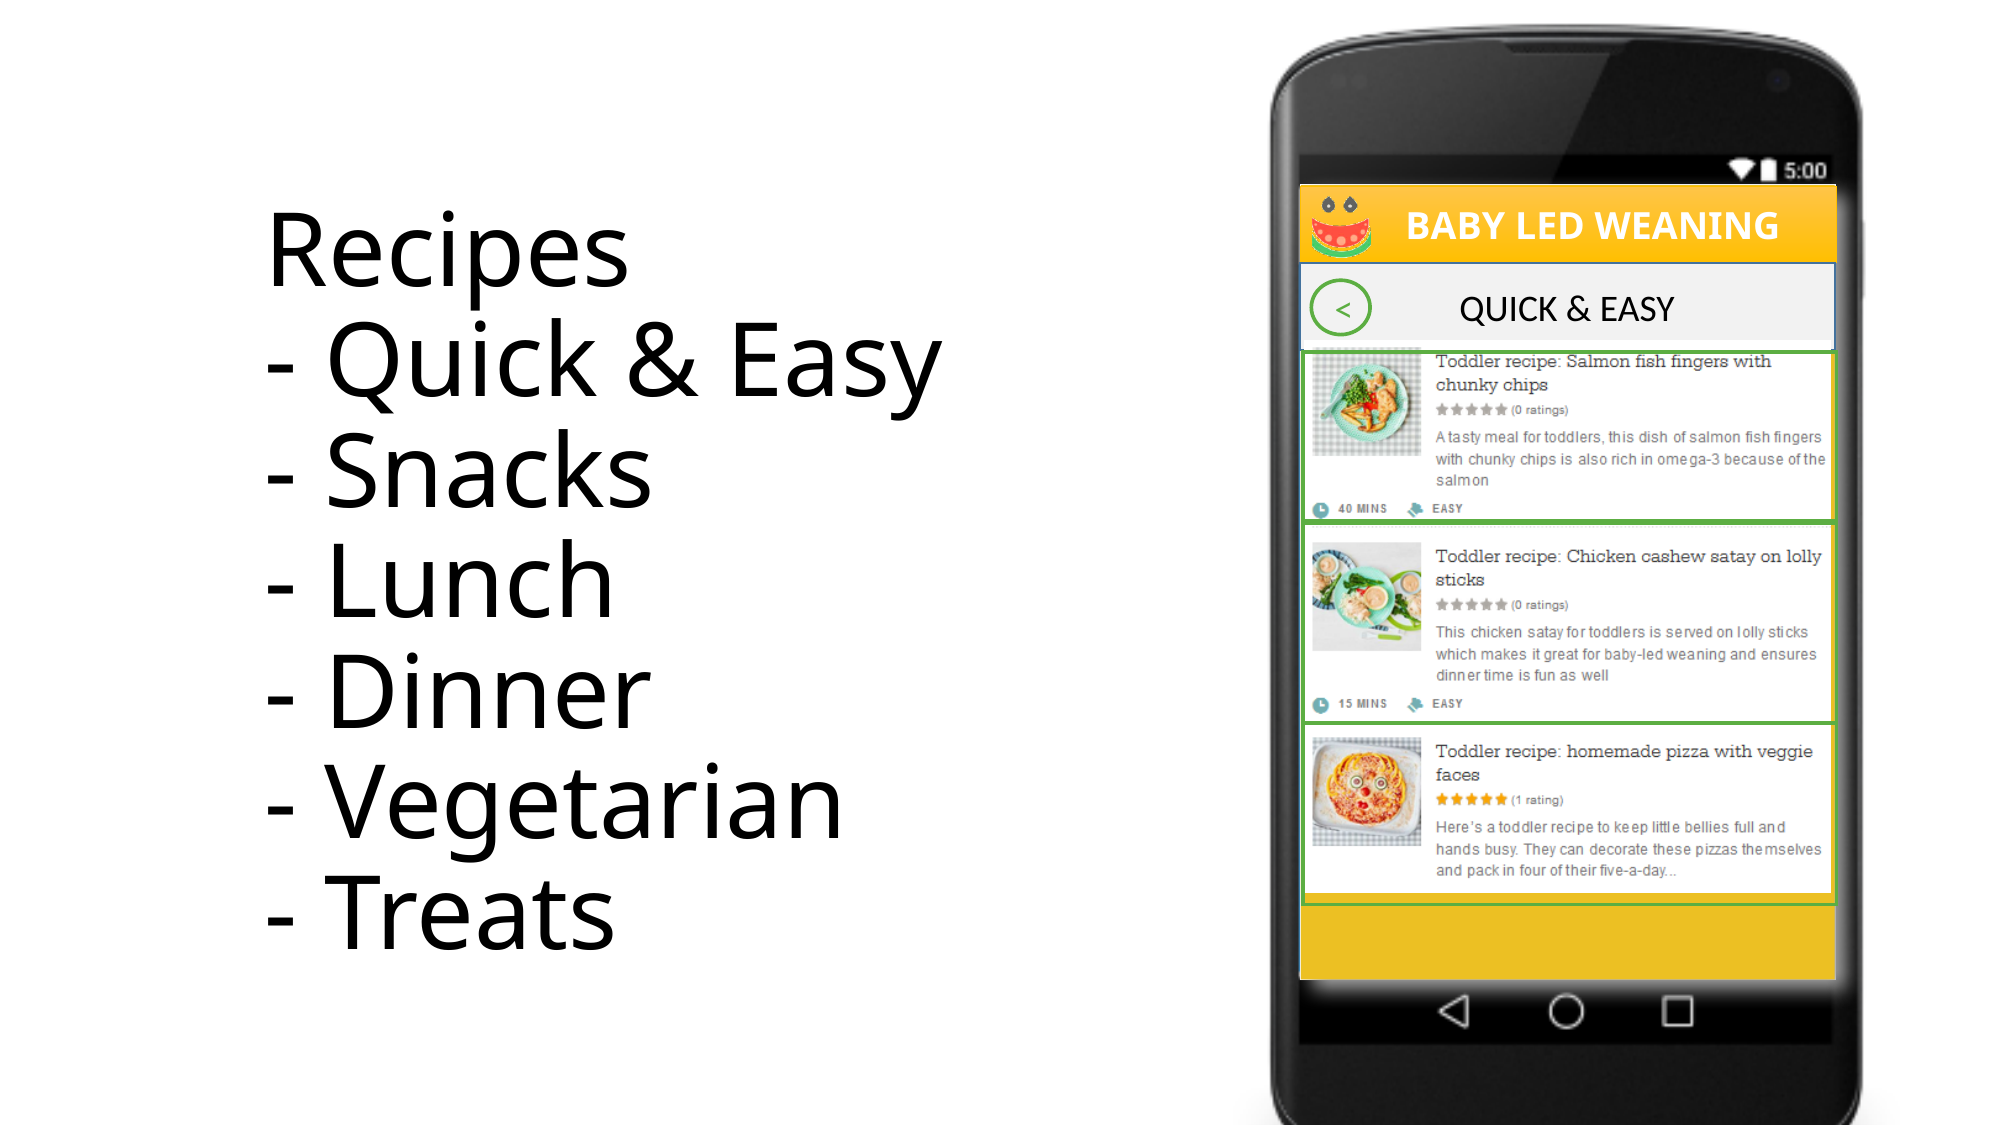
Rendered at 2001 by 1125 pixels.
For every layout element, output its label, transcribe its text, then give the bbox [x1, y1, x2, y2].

picture [1304, 340, 1831, 893]
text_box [1300, 186, 1837, 263]
title Recipes - Quick & Easy - Snacks - Lunch - Dinner - Vegetarian - Treats [249, 184, 1130, 980]
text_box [1133, 0, 1913, 1125]
